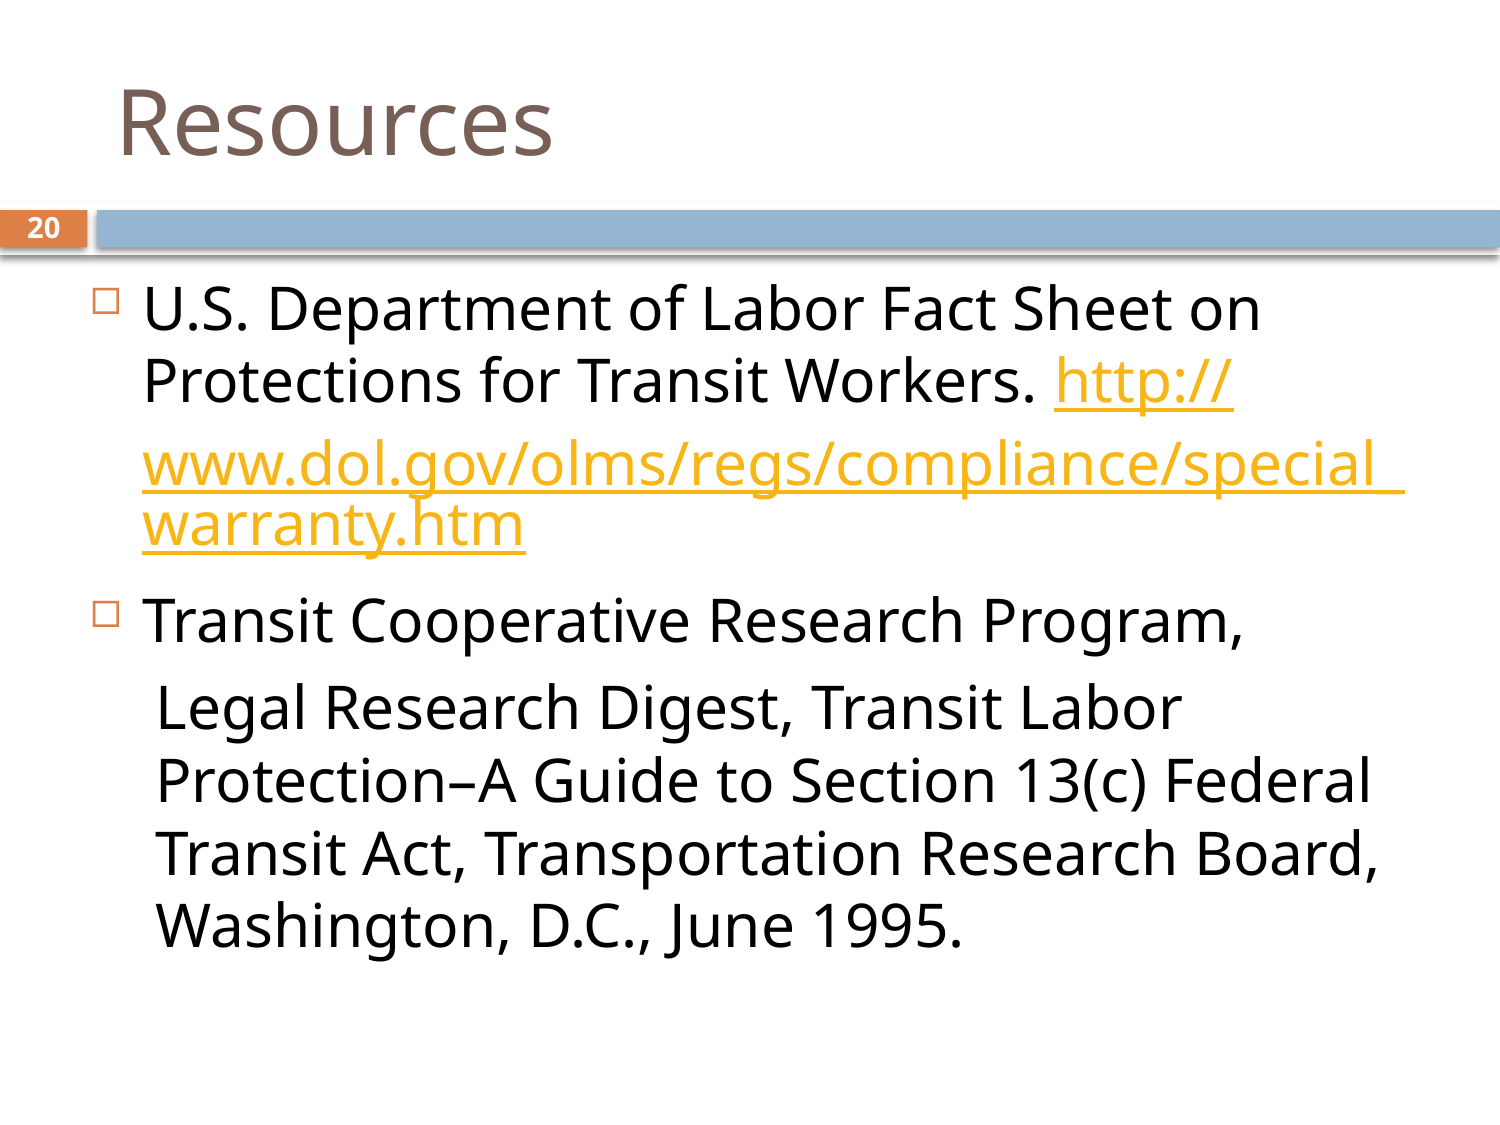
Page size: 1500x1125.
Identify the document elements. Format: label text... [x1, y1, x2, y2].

title Resources [100, 37, 1438, 200]
slide_number 20 [0, 208, 88, 249]
list U.S. Department of Labor Fact Sheet on Protections for Transit Workers. http://www.dol.gov/olms/regs/compliance/special_warranty.htm Transit Cooperative Research Program, Legal Research Digest, Transit Labor Protection–A Guide to Section 13(c) Federal Transit Act, Transportation Research Board, Washington, D.C., June 1995. [75, 262, 1463, 1000]
